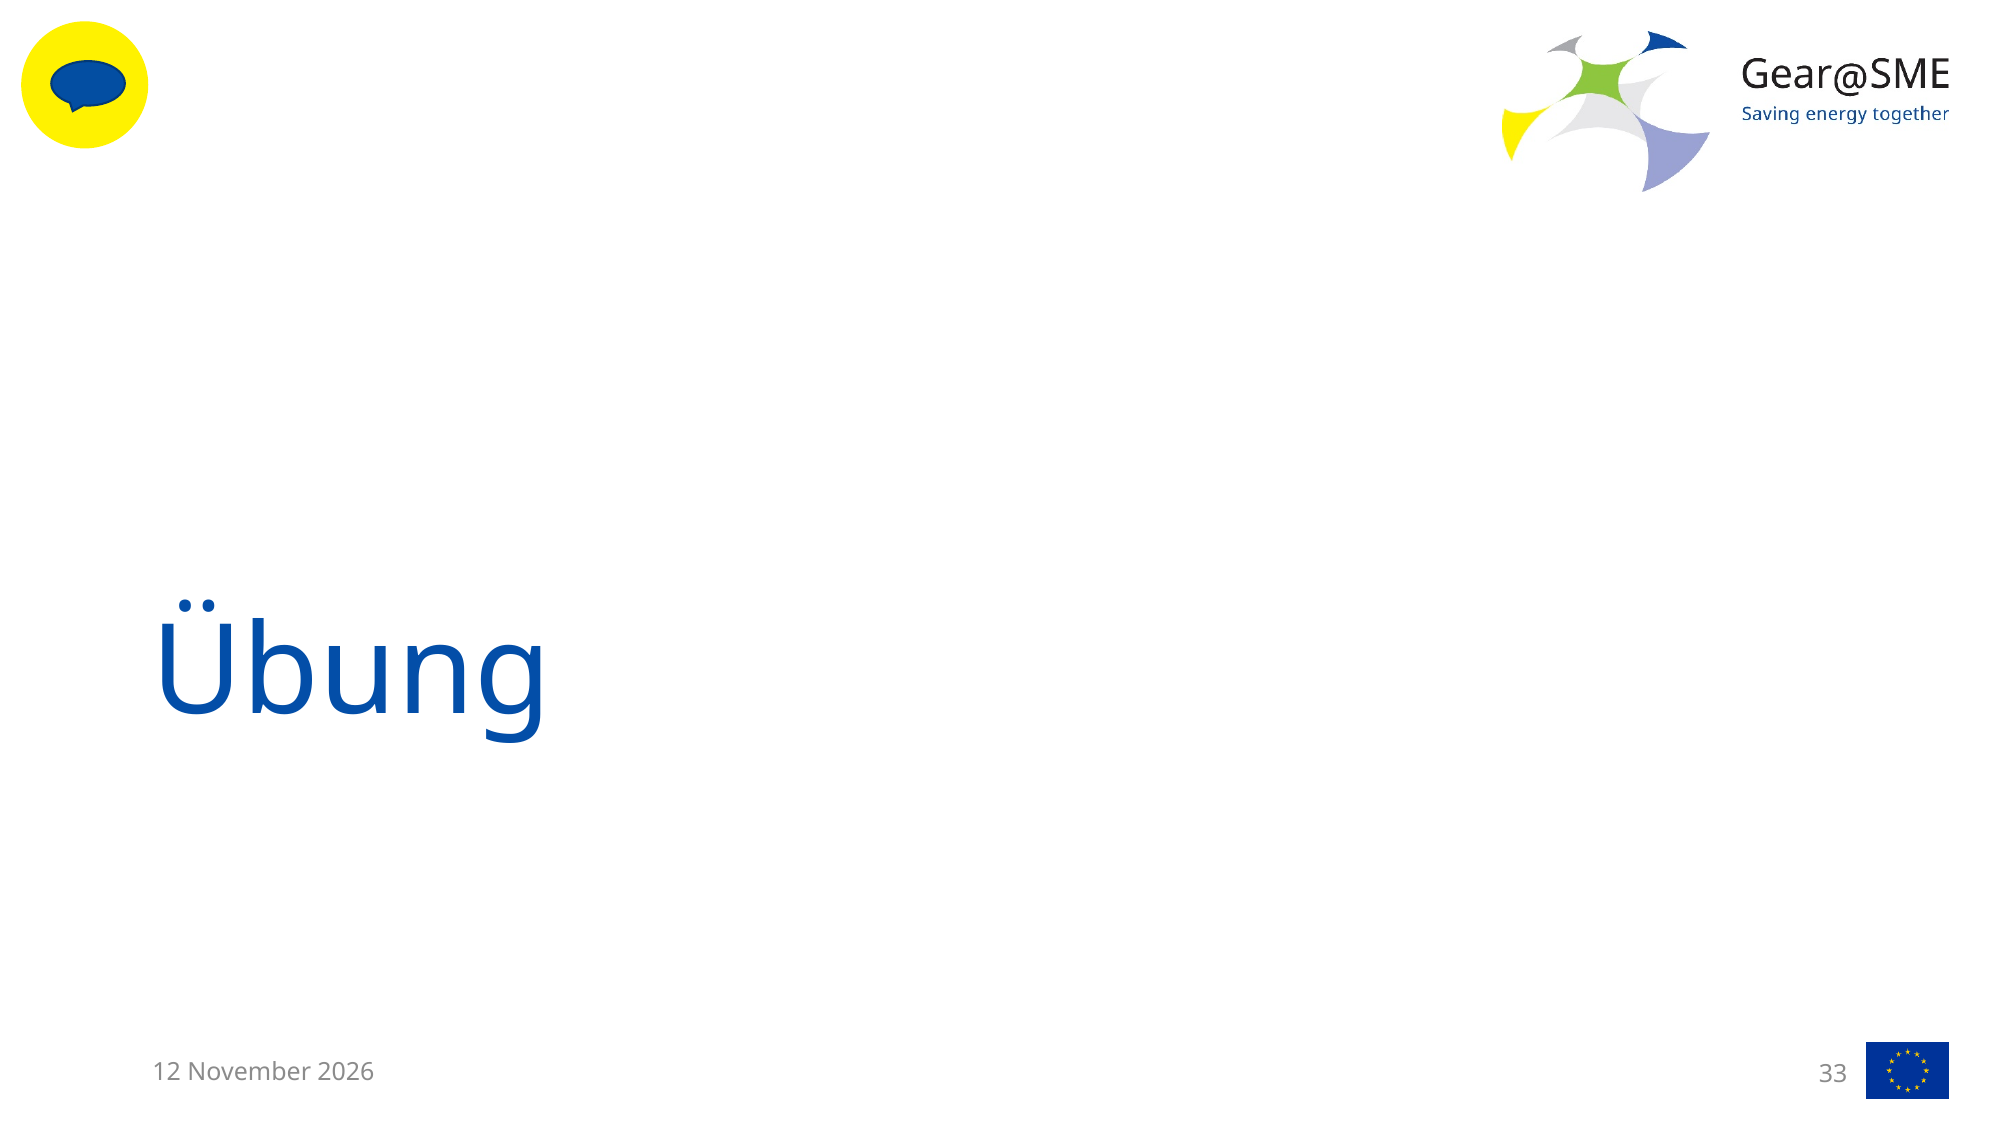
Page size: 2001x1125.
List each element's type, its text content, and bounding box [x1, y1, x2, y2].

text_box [22, 22, 148, 148]
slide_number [137, 1042, 588, 1103]
slide_number 33 [1412, 1044, 1863, 1104]
picture [1502, 31, 1949, 192]
title Übung [136, 280, 1862, 749]
picture [1866, 1042, 1949, 1099]
